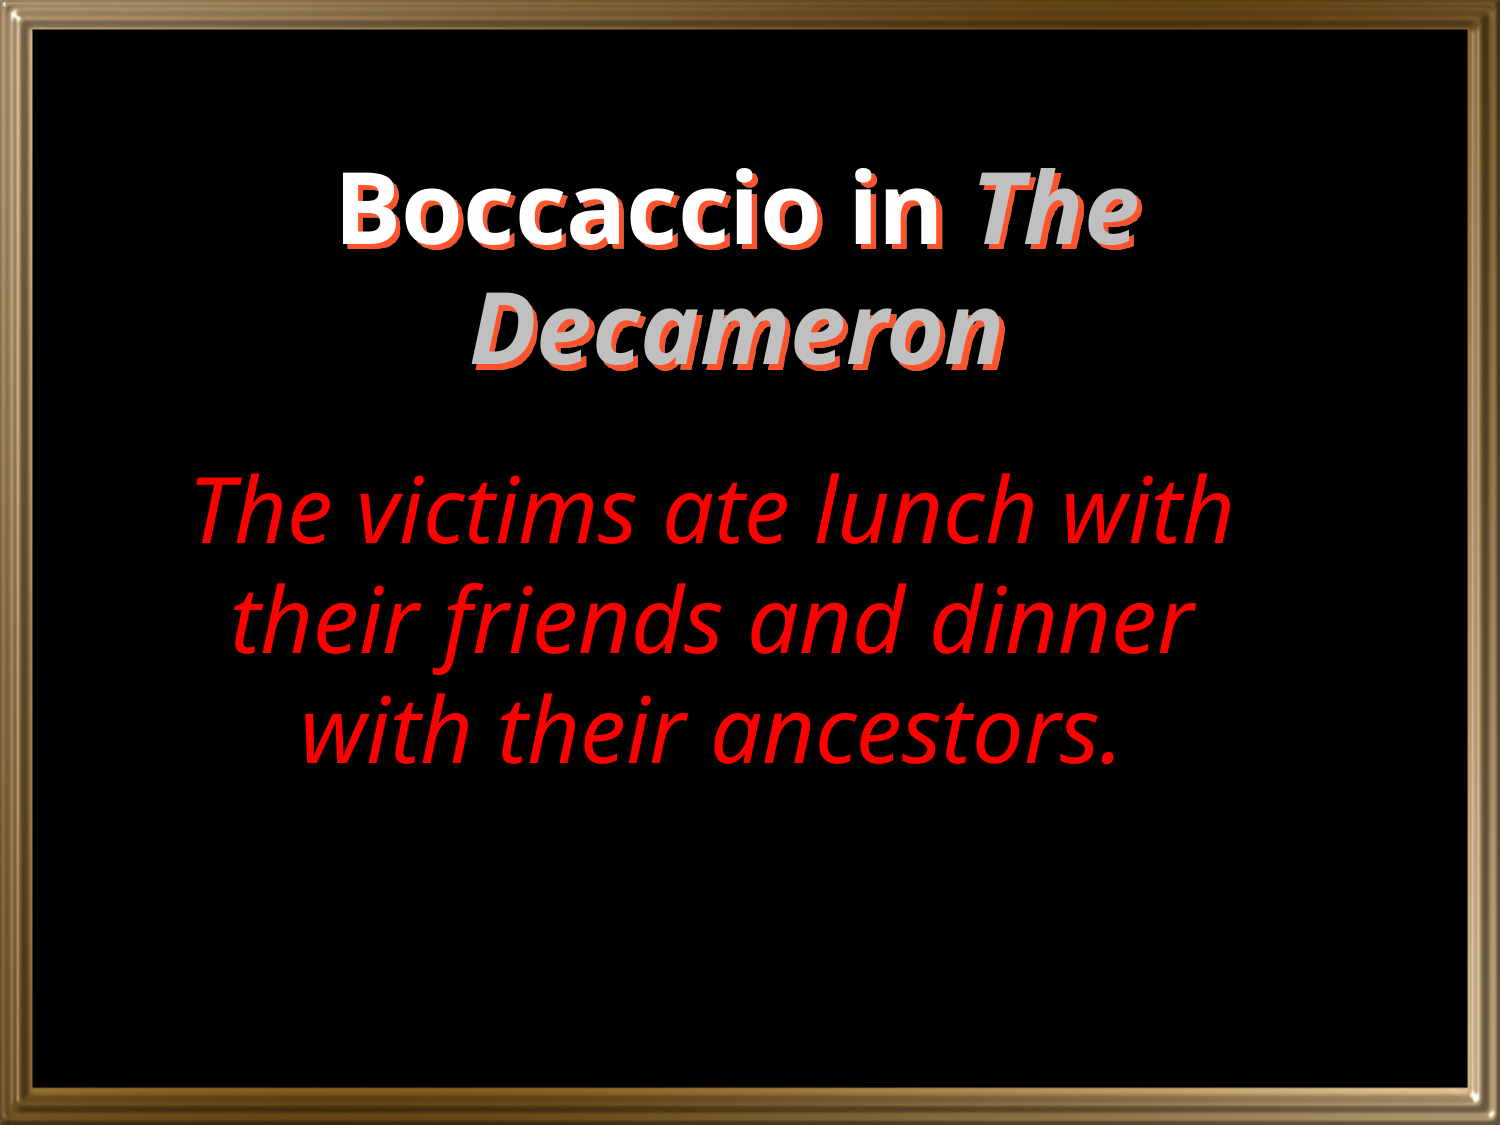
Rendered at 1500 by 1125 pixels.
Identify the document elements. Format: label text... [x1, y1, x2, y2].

text_box The victims ate lunch with their friends and dinner with their ancestors. [162, 444, 1263, 790]
text_box 1347 - 1351 [142, 142, 1341, 396]
picture [0, 0, 1500, 1125]
text_box Boccaccio in The Decameron [137, 137, 1338, 393]
